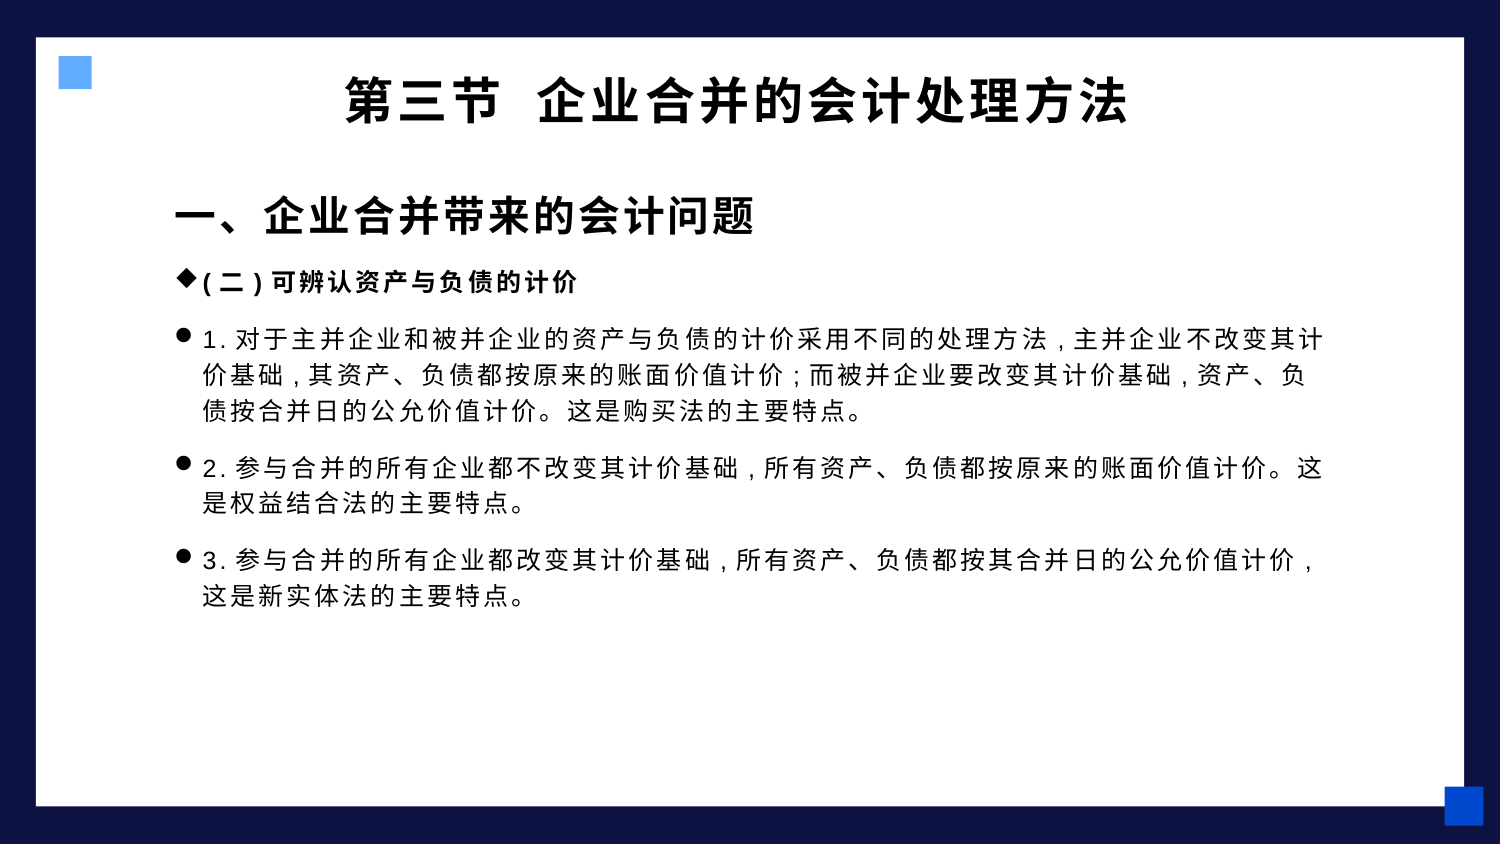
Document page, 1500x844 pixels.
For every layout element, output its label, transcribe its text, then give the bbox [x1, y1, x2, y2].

title 第三节 企业合并的会计处理方法 [141, 48, 1327, 138]
list 一、企业合并带来的会计问题 (二)可辨认资产与负债的计价 1.对于主并企业和被并企业的资产与负债的计价采用不同的处理方法,主并企业不改变其计价基础,其资产、负债都按原来的账面价值计价;而被并企业要改变其计价基础,资产、负债按合并日的公允价值计价。这是购买法的主要特点。 2.参与合并的所有企业都不改变其计价基础,所有资产、负债都按原来的账面价值计价。这是权益结合法的主要特点。 3.参与合并的所有企业都改变其计价基础,所有资产、负债都按其合并日的公允价值计价,这是新实体法的主要特点。 [157, 179, 1343, 604]
